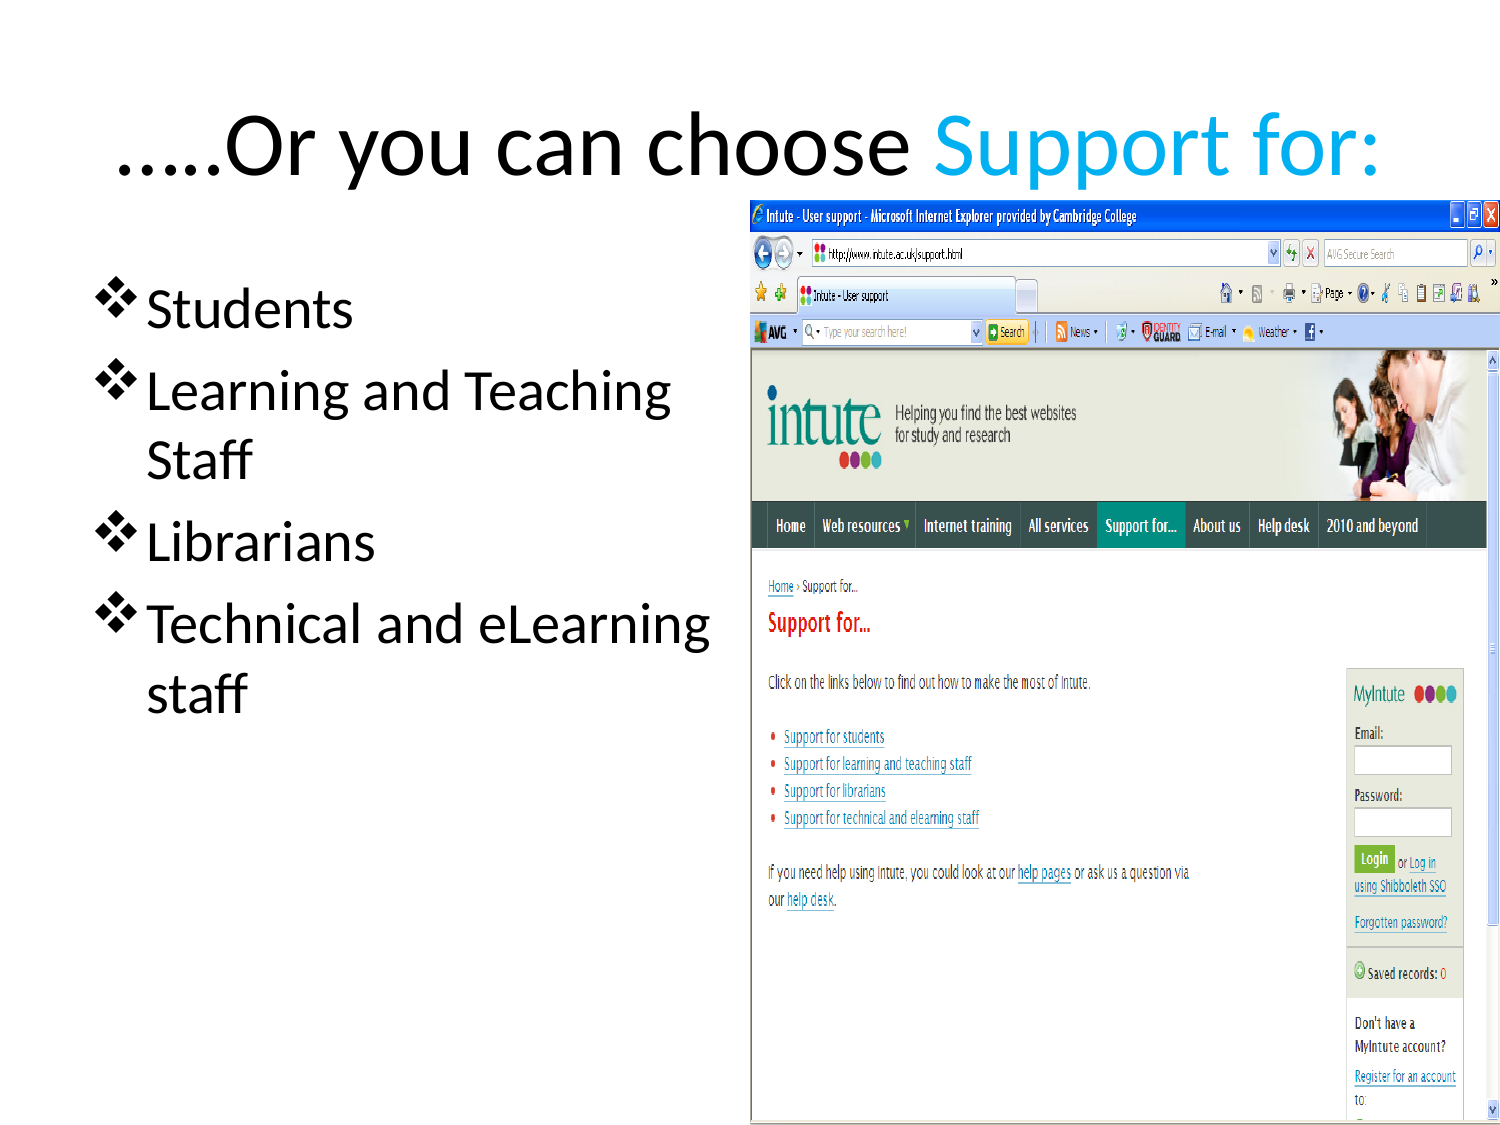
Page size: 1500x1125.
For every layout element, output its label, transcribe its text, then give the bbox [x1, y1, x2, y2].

title …..Or you can choose Support for: [75, 45, 1425, 233]
list Students Learning and Teaching Staff Librarians Technical and eLearning staff [75, 262, 738, 1005]
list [749, 199, 1500, 1125]
